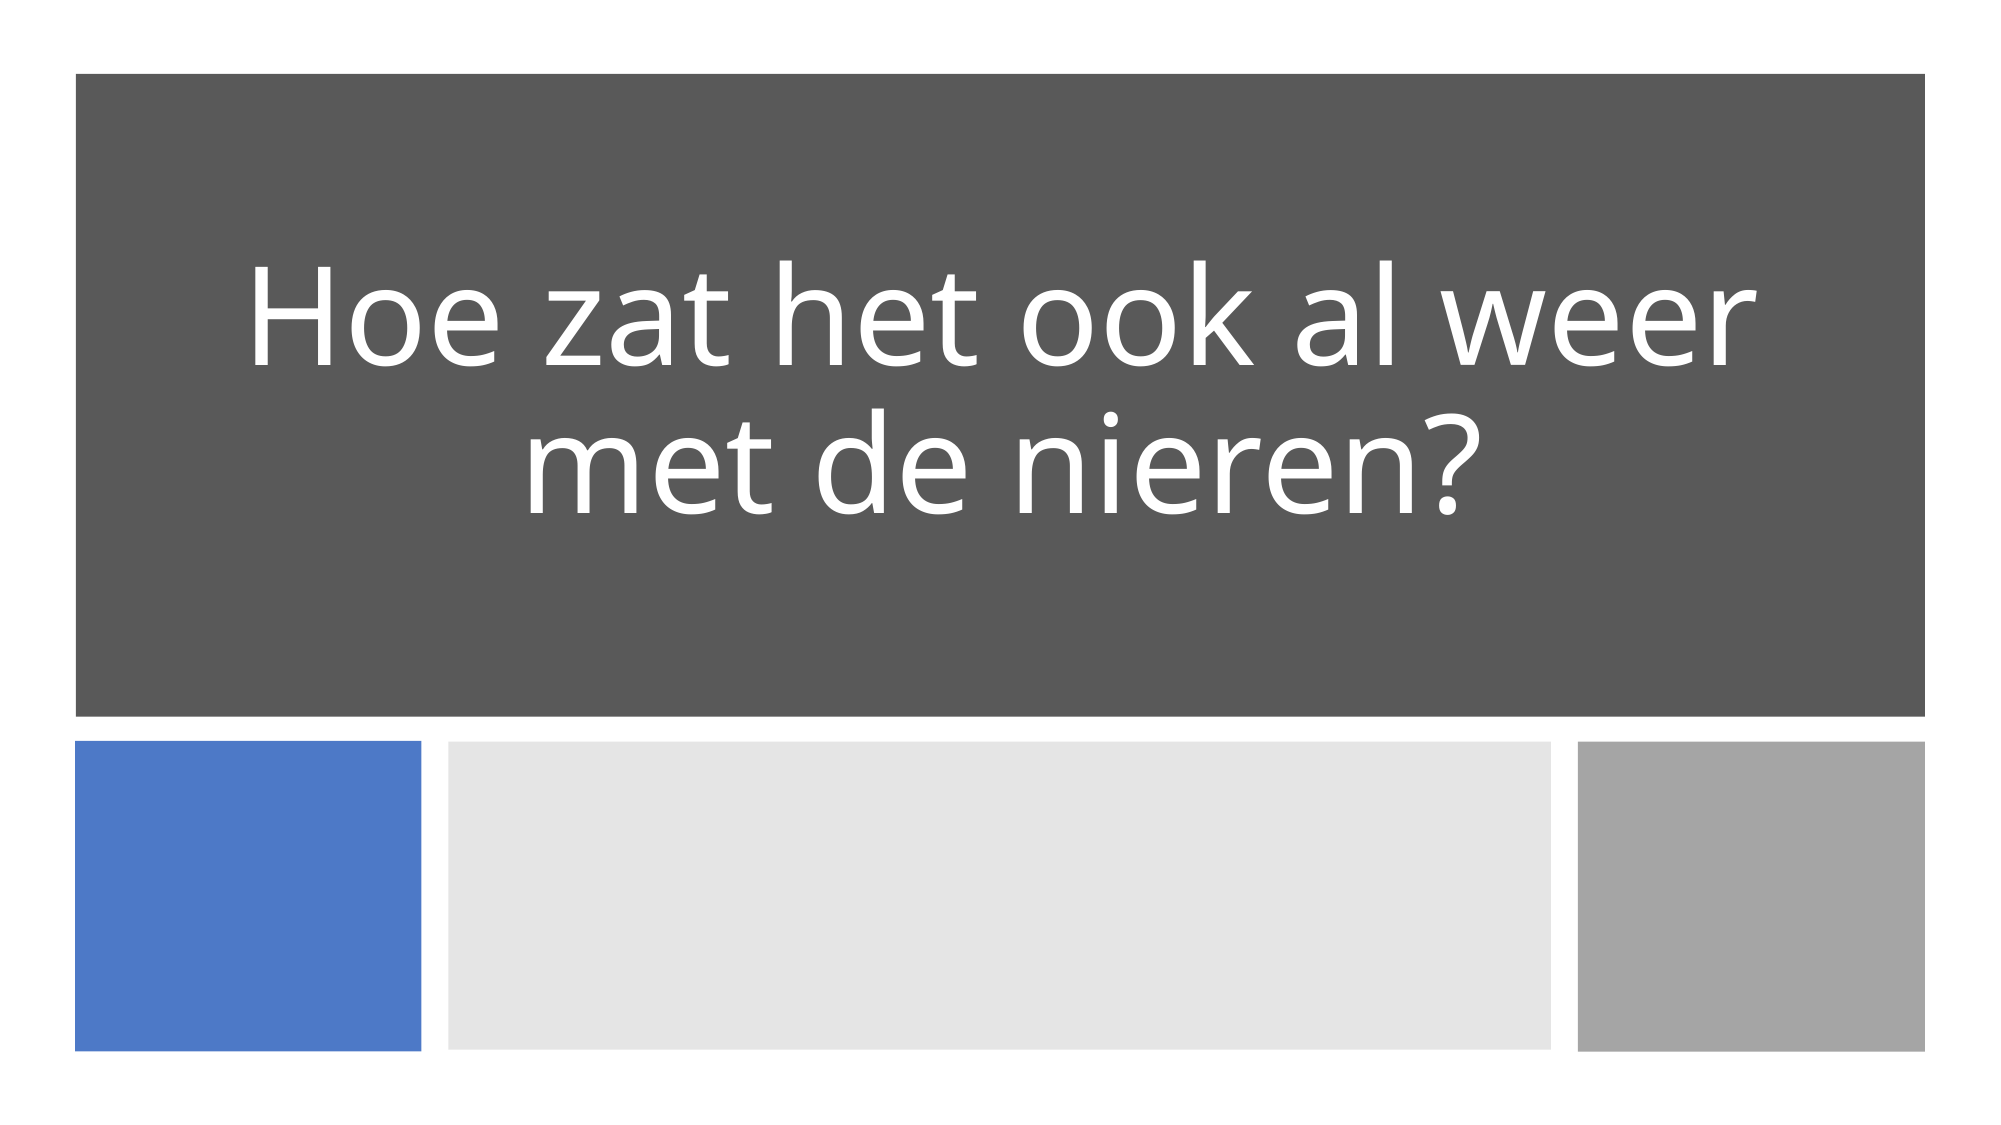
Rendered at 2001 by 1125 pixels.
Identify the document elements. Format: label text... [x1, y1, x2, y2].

title Hoe zat het ook al weer met de nieren? [180, 179, 1823, 611]
text_box [1577, 741, 1926, 1053]
text_box [447, 741, 1552, 1051]
text_box [75, 73, 1926, 718]
text_box [74, 740, 422, 1052]
